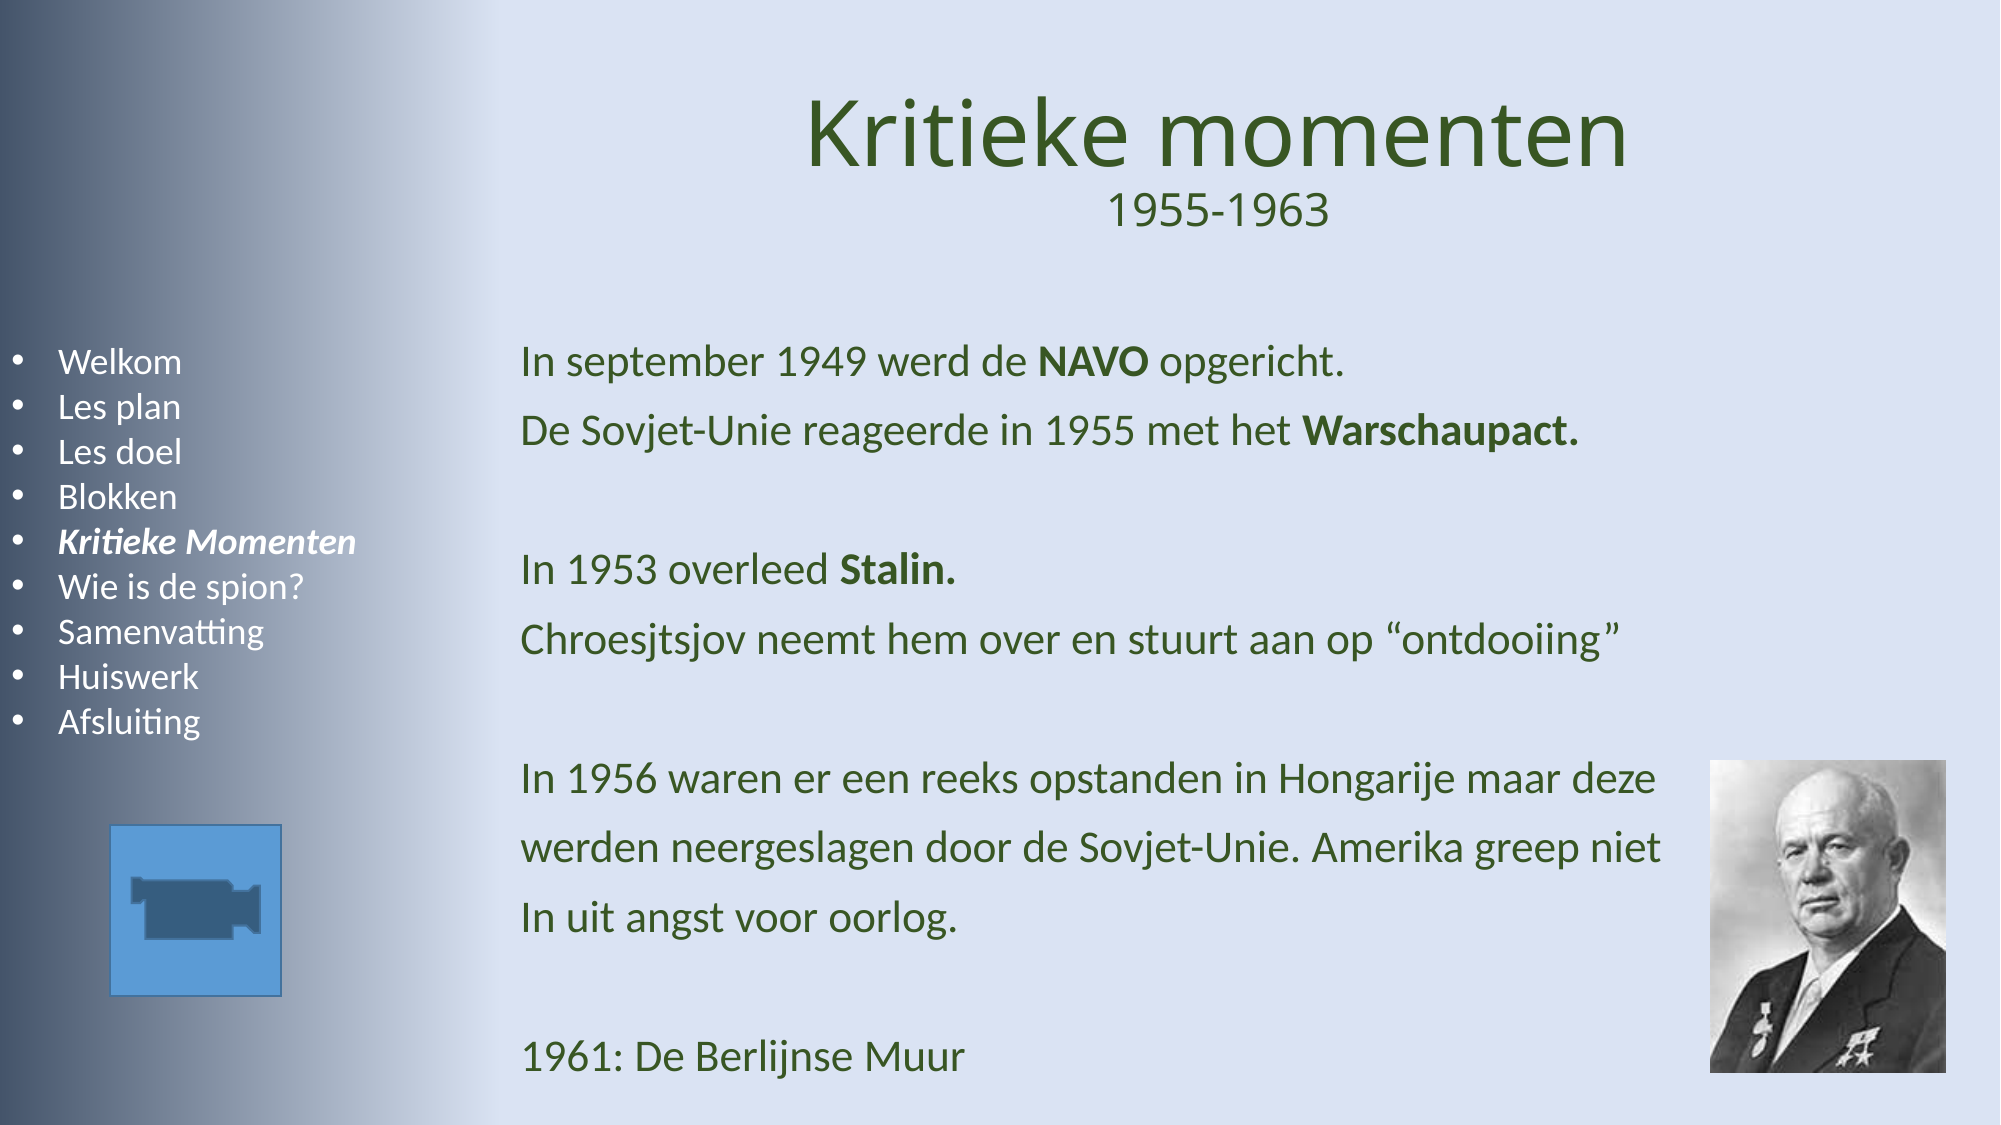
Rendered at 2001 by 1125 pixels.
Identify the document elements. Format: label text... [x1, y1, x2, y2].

picture [1710, 760, 1946, 1073]
title Kritieke momenten 1955-1963 [717, 53, 1720, 271]
text_box Welkom Les plan Les doel Blokken Kritieke Momenten Wie is de spion? Samenvatting Huiswerk Afsluiting [0, 329, 373, 750]
text_box [109, 824, 282, 997]
list In september 1949 werd de NAVO opgericht. De Sovjet-Unie reageerde in 1955 met het Warschaupact. In 1953 overleed Stalin. Chroesjtsjov neemt hem over en stuurt aan op “ontdooiing” In 1956 waren er een reeks opstanden in Hongarije maar deze werden neergeslagen door de Sovjet-Unie. Amerika greep niet In uit angst voor oorlog. 1961: De Berlijnse Muur [505, 329, 1969, 1095]
